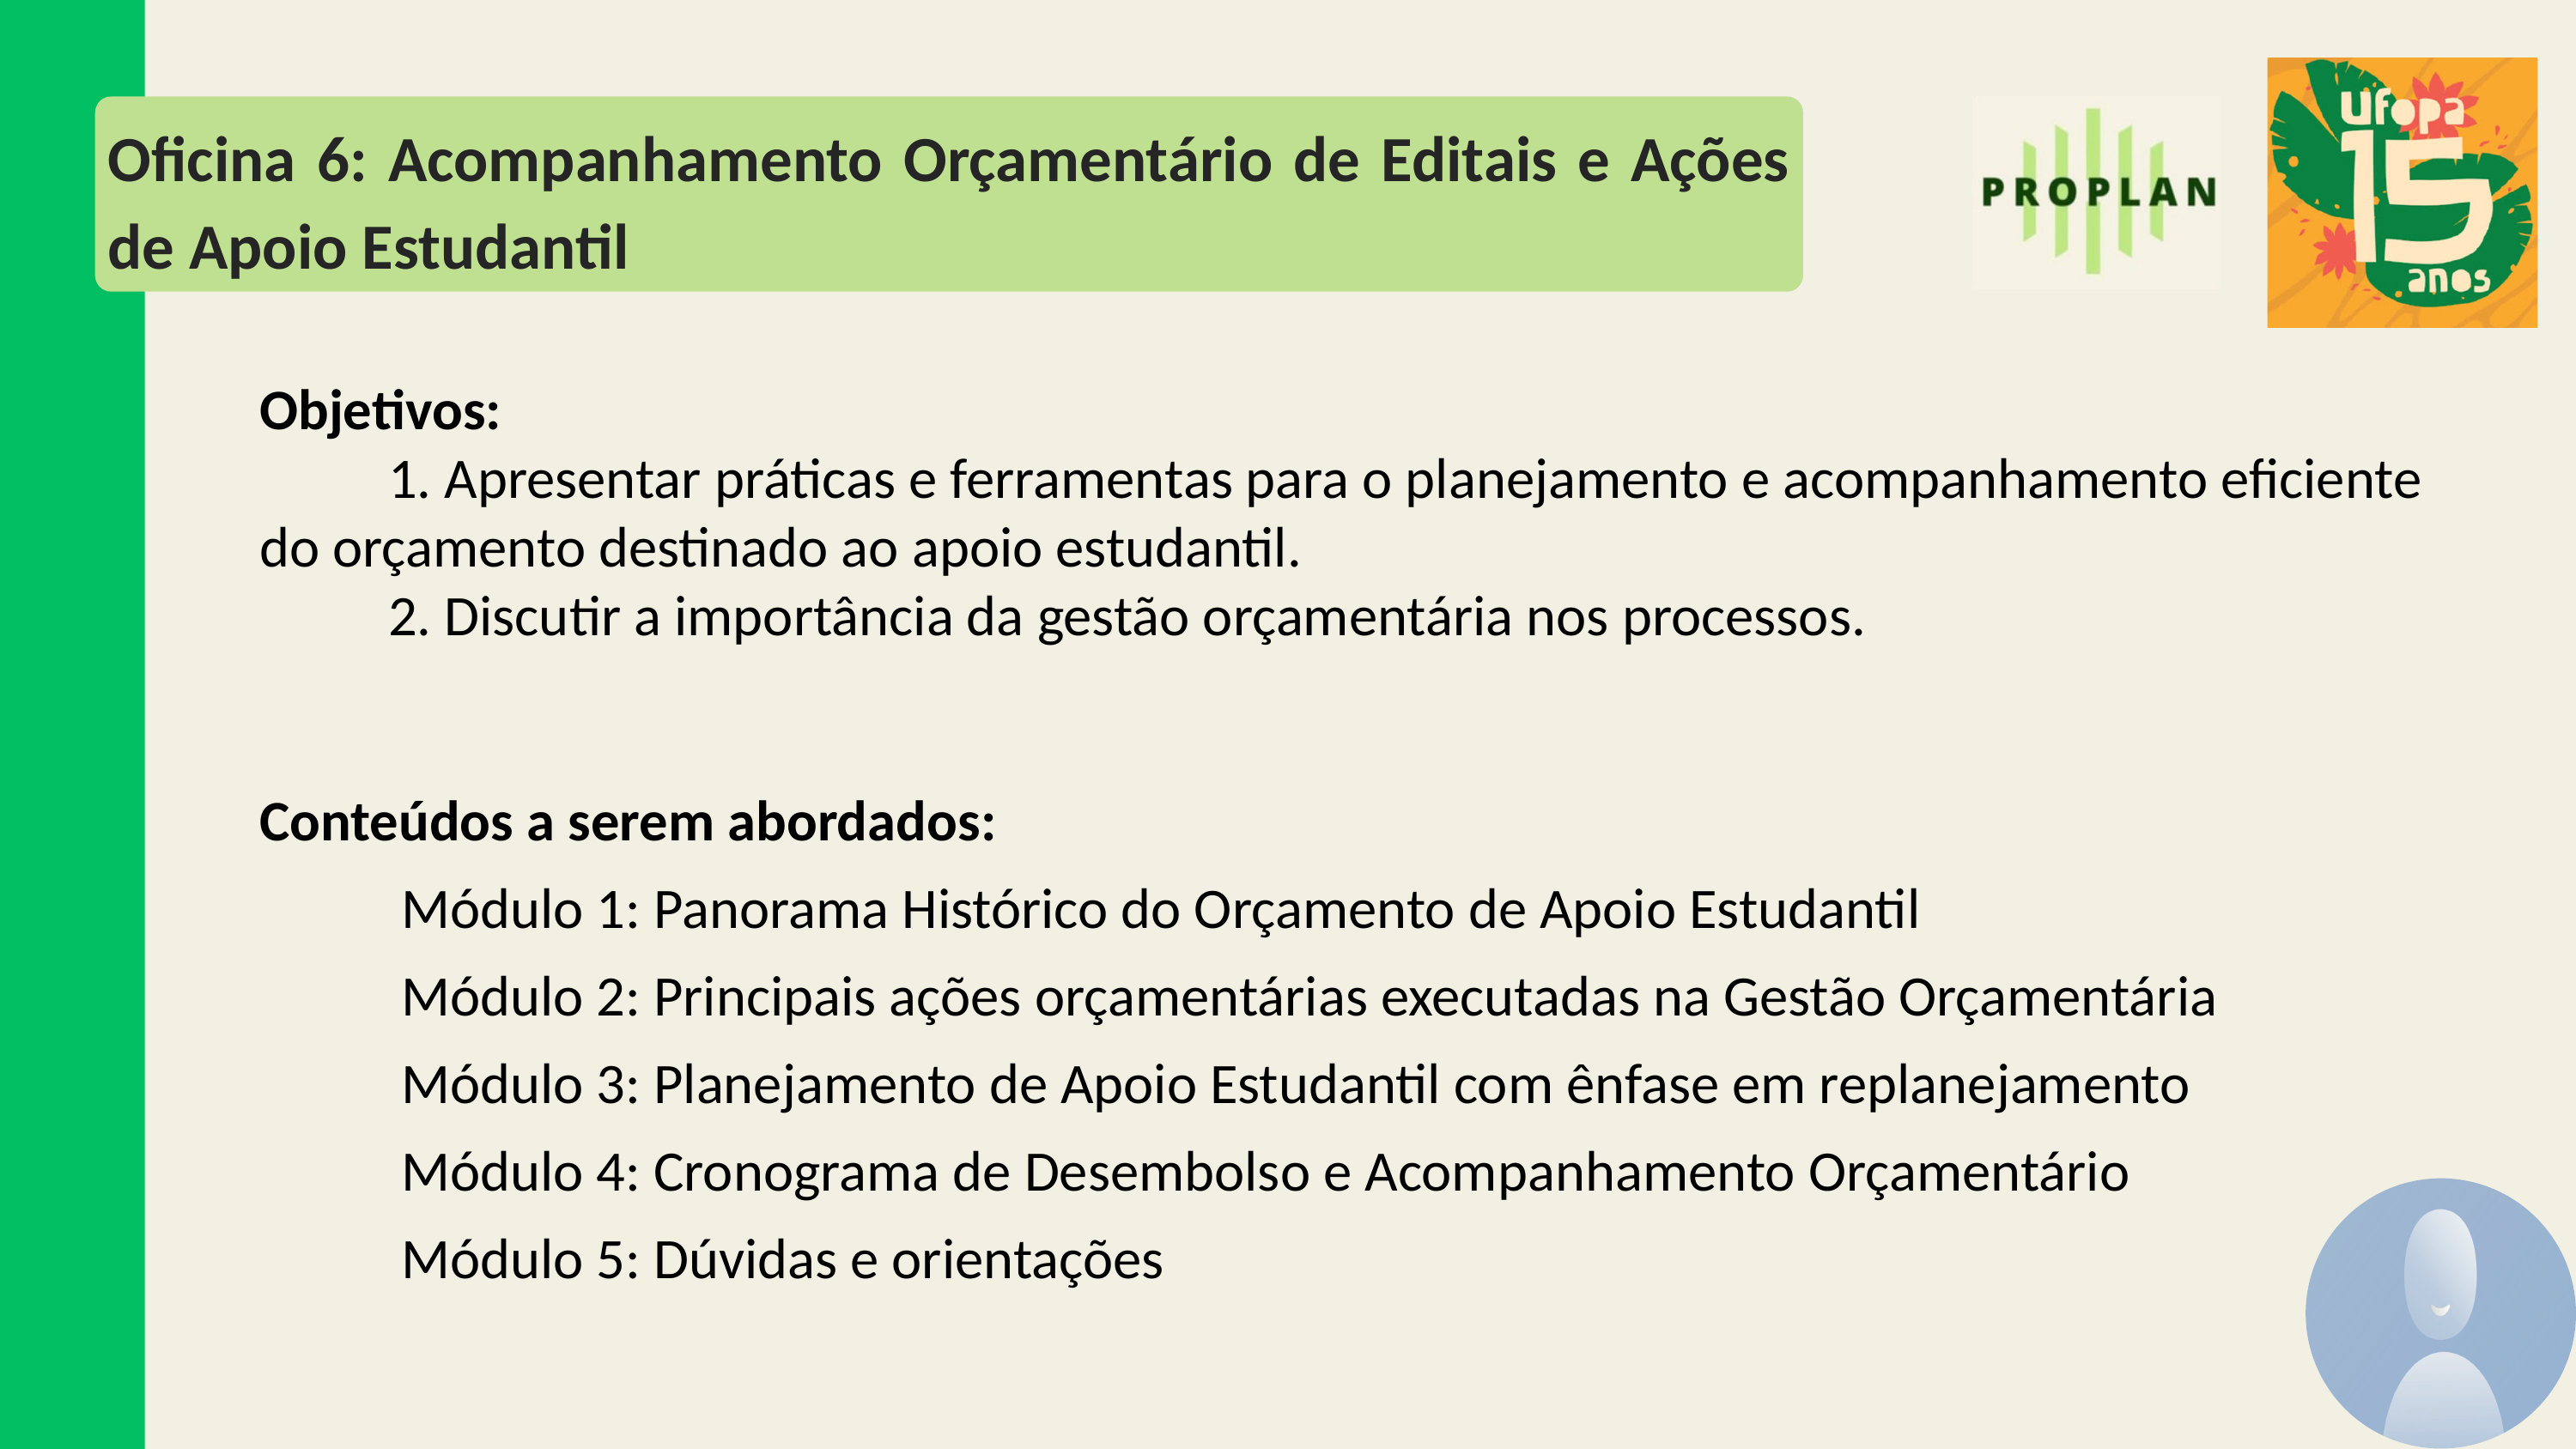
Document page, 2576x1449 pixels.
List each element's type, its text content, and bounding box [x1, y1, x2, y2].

text_box Objetivos: 1. Apresentar práticas e ferramentas para o planejamento e acompanhamento eficiente do orçamento destinado ao apoio estudantil. 2. Discutir a importância da gestão orçamentária nos processos. [246, 347, 2464, 742]
text_box [1971, 96, 2221, 289]
text_box [2267, 58, 2538, 328]
text_box Conteúdos a serem abordados: Módulo 1: Panorama Histórico do Orçamento de Apoio Estudantil Módulo 2: Principais ações orçamentárias executadas na Gestão Orçamentária Módulo 3: Planejamento de Apoio Estudantil com ênfase em replanejamento Módulo 4: Cronograma de Desembolso e Acompanhamento Orçamentário Módulo 5: Dúvidas e orientações [246, 757, 2330, 1297]
picture [2305, 1178, 2576, 1449]
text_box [0, 0, 145, 1449]
text_box Oficina 6: Acompanhamento Orçamentário de Editais e Ações de Apoio Estudantil [152, 96, 1803, 292]
